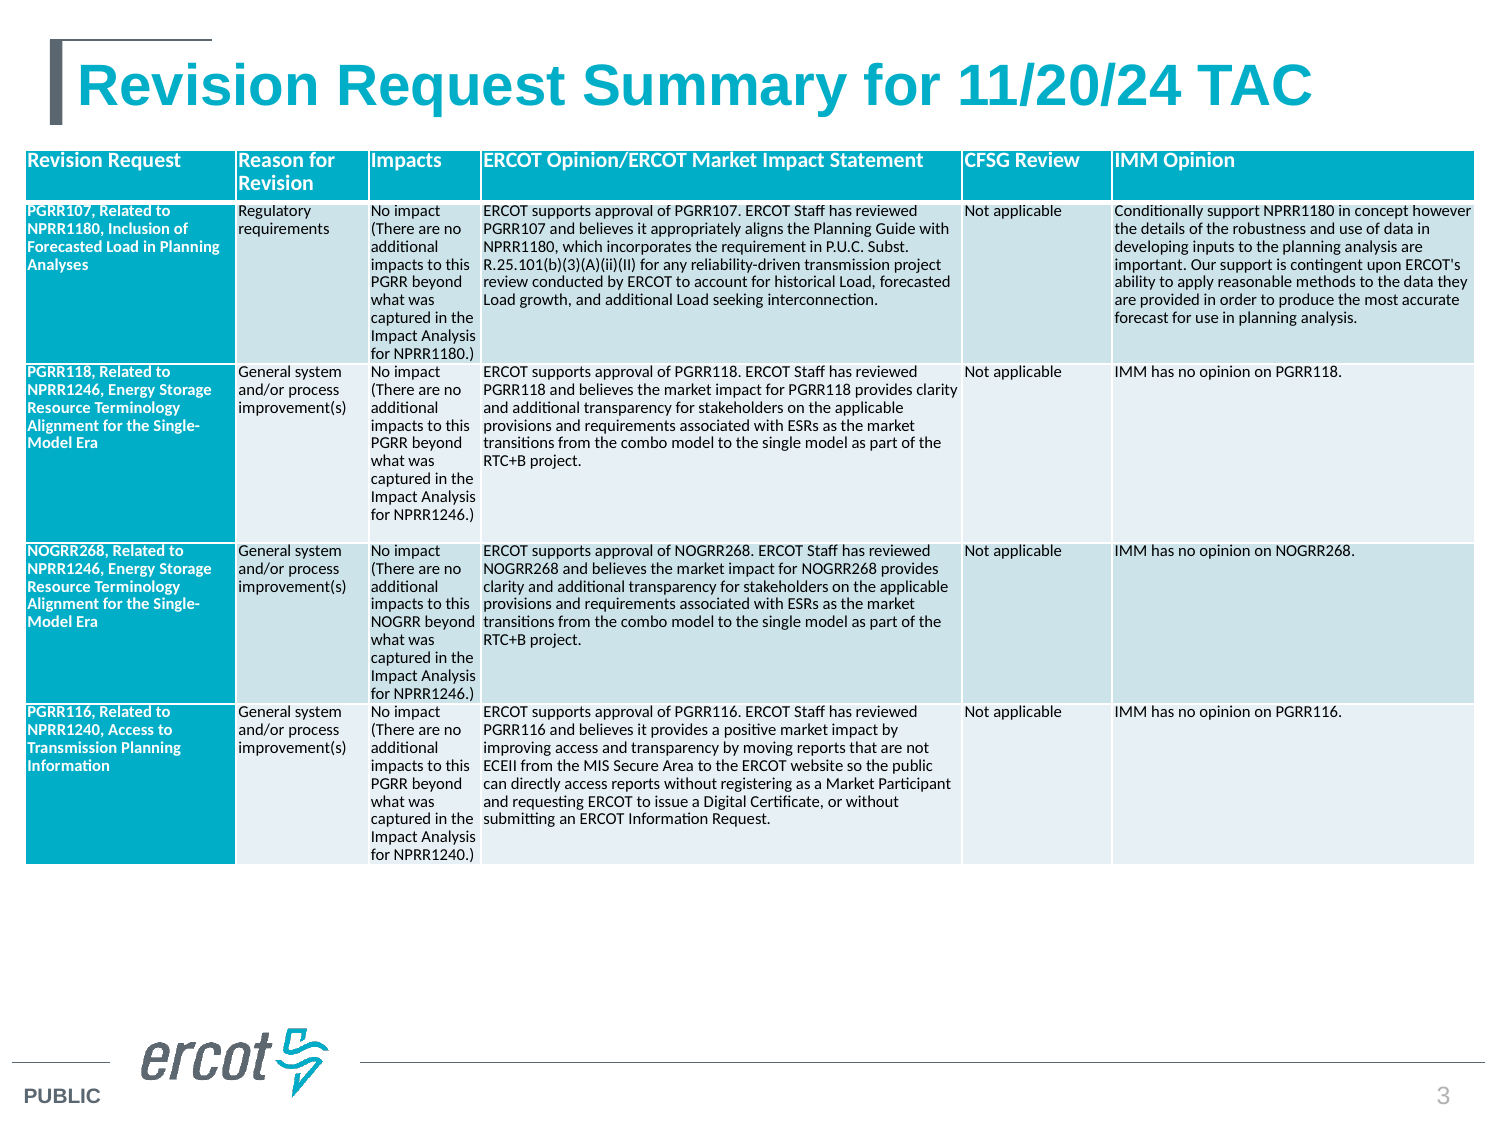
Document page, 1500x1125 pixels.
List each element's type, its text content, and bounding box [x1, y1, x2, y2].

table_cell PGRR116, Related to NPRR1240, Access to Transmission Planning Information [26, 705, 235, 864]
table_cell No impact (There are no additional impacts to this PGRR beyond what was captured in the Impact Analysis for NPRR1240.) [370, 705, 480, 864]
table_header IMM Opinion [1113, 151, 1474, 200]
table_cell ERCOT supports approval of PGRR107. ERCOT Staff has reviewed PGRR107 and believes it appropriately aligns the Planning Guide with NPRR1180, which incorporates the requirement in P.U.C. Subst. R.25.101(b)(3)(A)(ii)(II) for any reliability-driven transmission project review conducted by ERCOT to account for historical Load, forecasted Load growth, and additional Load seeking interconnection. [482, 205, 961, 363]
table_cell IMM has no opinion on PGRR118. [1113, 365, 1474, 542]
table_cell No impact (There are no additional impacts to this PGRR beyond what was captured in the Impact Analysis for NPRR1246.) [370, 365, 480, 542]
table_cell Not applicable [963, 544, 1111, 703]
table_cell Not applicable [963, 705, 1111, 864]
table_cell PGRR107, Related to NPRR1180, Inclusion of Forecasted Load in Planning Analyses [26, 205, 235, 363]
table_header ERCOT Opinion/ERCOT Market Impact Statement [482, 151, 961, 200]
table_header CFSG Review [963, 151, 1111, 200]
picture [137, 1024, 332, 1100]
table_cell PGRR118, Related to NPRR1246, Energy Storage Resource Terminology Alignment for the Single-Model Era [26, 365, 235, 542]
title Revision Request Summary for 11/20/24 TAC [62, 39, 1463, 125]
table_cell Not applicable [963, 365, 1111, 542]
table_cell General system and/or process improvement(s) [237, 365, 368, 542]
table_cell No impact (There are no additional impacts to this PGRR beyond what was captured in the Impact Analysis for NPRR1180.) [370, 205, 480, 363]
slide_number 3 [1400, 1076, 1488, 1113]
table_cell Regulatory requirements [237, 205, 368, 363]
table_cell NOGRR268, Related to NPRR1246, Energy Storage Resource Terminology Alignment for the Single-Model Era [26, 544, 235, 703]
table_cell Not applicable [963, 205, 1111, 363]
table_cell ERCOT supports approval of NOGRR268. ERCOT Staff has reviewed NOGRR268 and believes the market impact for NOGRR268 provides clarity and additional transparency for stakeholders on the applicable provisions and requirements associated with ESRs as the market transitions from the combo model to the single model as part of the RTC+B project. [482, 544, 961, 703]
table_cell IMM has no opinion on PGRR116. [1113, 705, 1474, 864]
table_header Impacts [370, 151, 480, 200]
table_cell Conditionally support NPRR1180 in concept however the details of the robustness and use of data in developing inputs to the planning analysis are important. Our support is contingent upon ERCOT's ability to apply reasonable methods to the data they are provided in order to produce the most accurate forecast for use in planning analysis. [1113, 205, 1474, 363]
table_cell General system and/or process improvement(s) [237, 705, 368, 864]
table_cell ERCOT supports approval of PGRR116. ERCOT Staff has reviewed PGRR116 and believes it provides a positive market impact by improving access and transparency by moving reports that are not ECEII from the MIS Secure Area to the ERCOT website so the public can directly access reports without registering as a Market Participant and requesting ERCOT to issue a Digital Certificate, or without submitting an ERCOT Information Request. [482, 705, 961, 864]
table_header Reason for Revision [237, 151, 368, 200]
table_cell No impact (There are no additional impacts to this NOGRR beyond what was captured in the Impact Analysis for NPRR1246.) [370, 544, 480, 703]
table_cell General system and/or process improvement(s) [237, 544, 368, 703]
table_header Revision Request [26, 151, 235, 200]
table_cell IMM has no opinion on NOGRR268. [1113, 544, 1474, 703]
table_cell ERCOT supports approval of PGRR118. ERCOT Staff has reviewed PGRR118 and believes the market impact for PGRR118 provides clarity and additional transparency for stakeholders on the applicable provisions and requirements associated with ESRs as the market transitions from the combo model to the single model as part of the RTC+B project. [482, 365, 961, 542]
